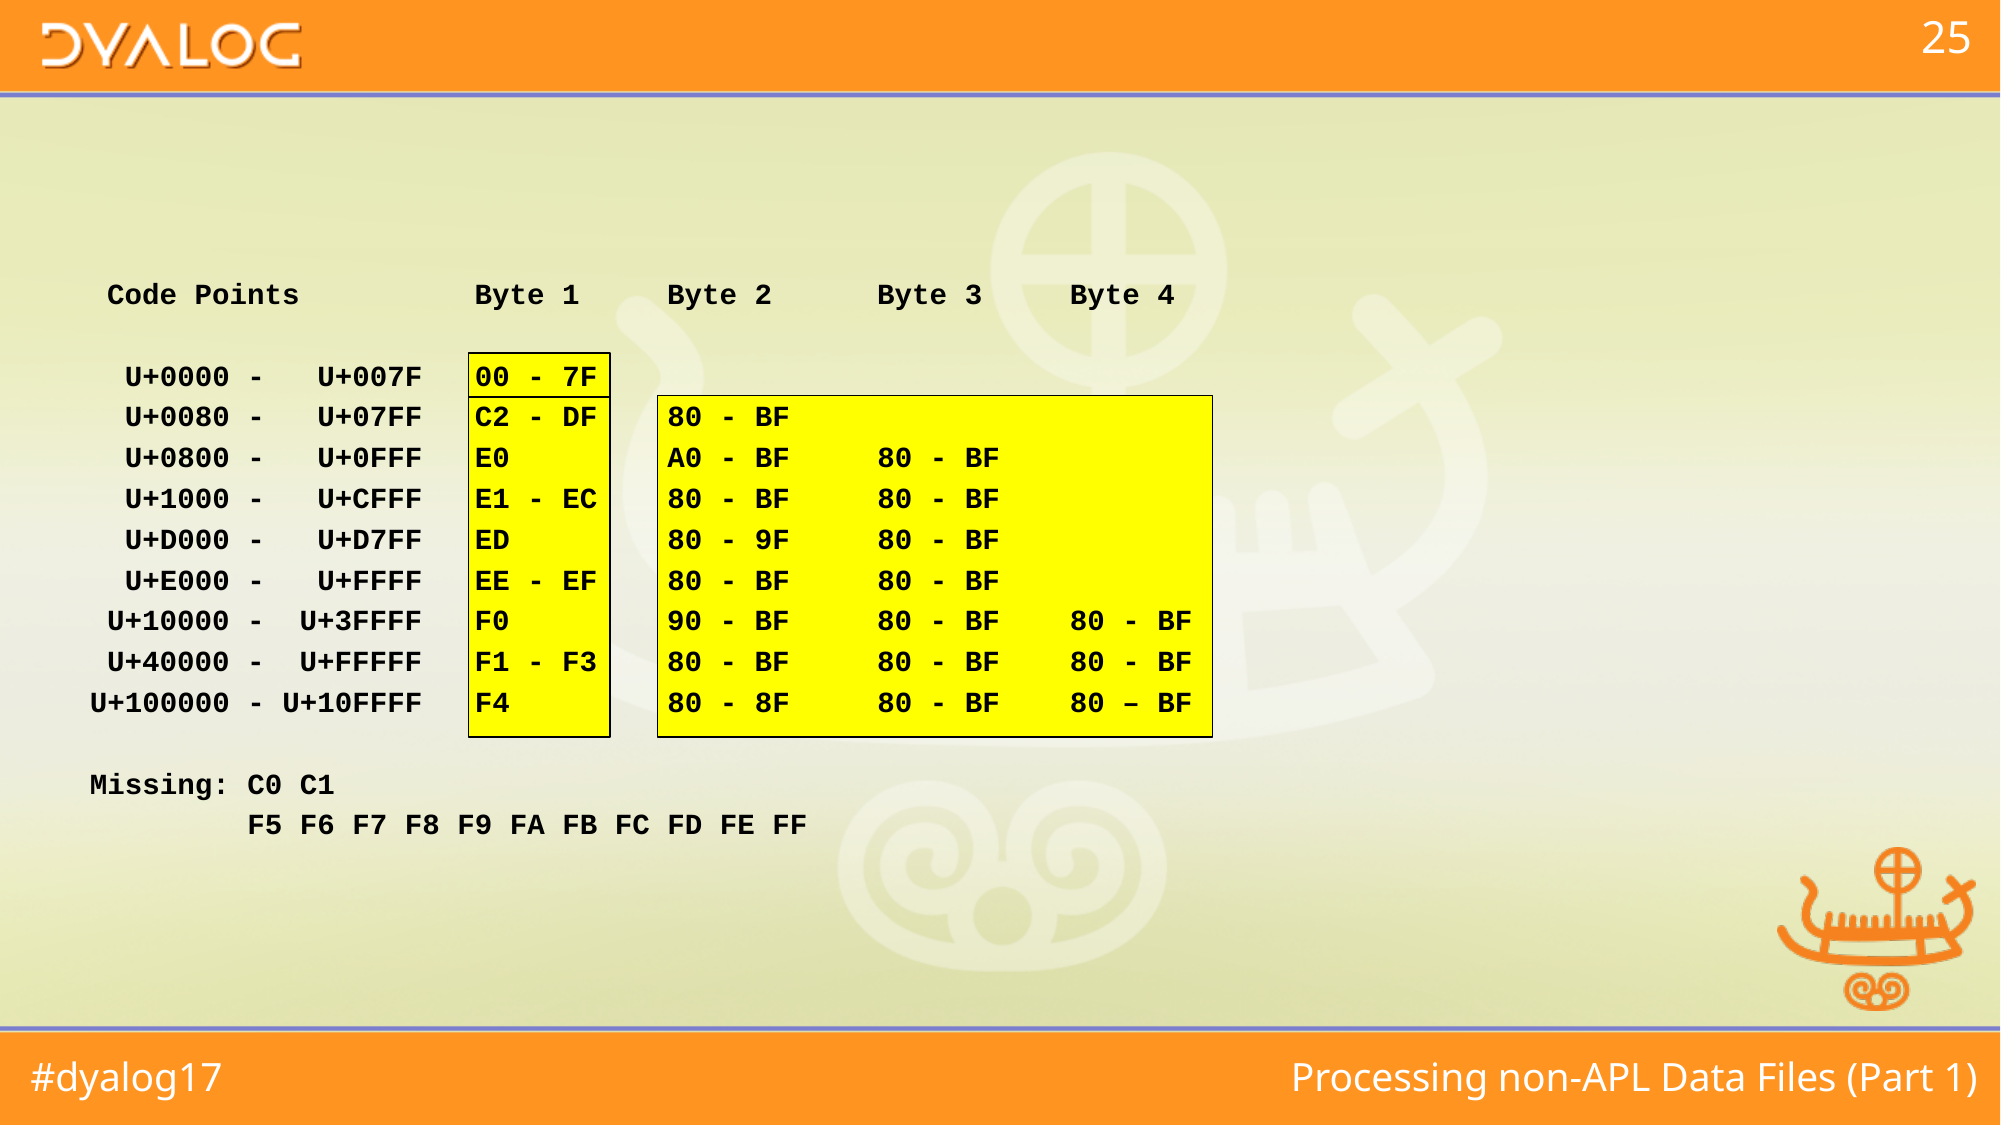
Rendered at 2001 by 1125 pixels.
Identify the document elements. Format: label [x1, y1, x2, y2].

list [74, 267, 1426, 1011]
picture [0, 0, 2001, 1125]
